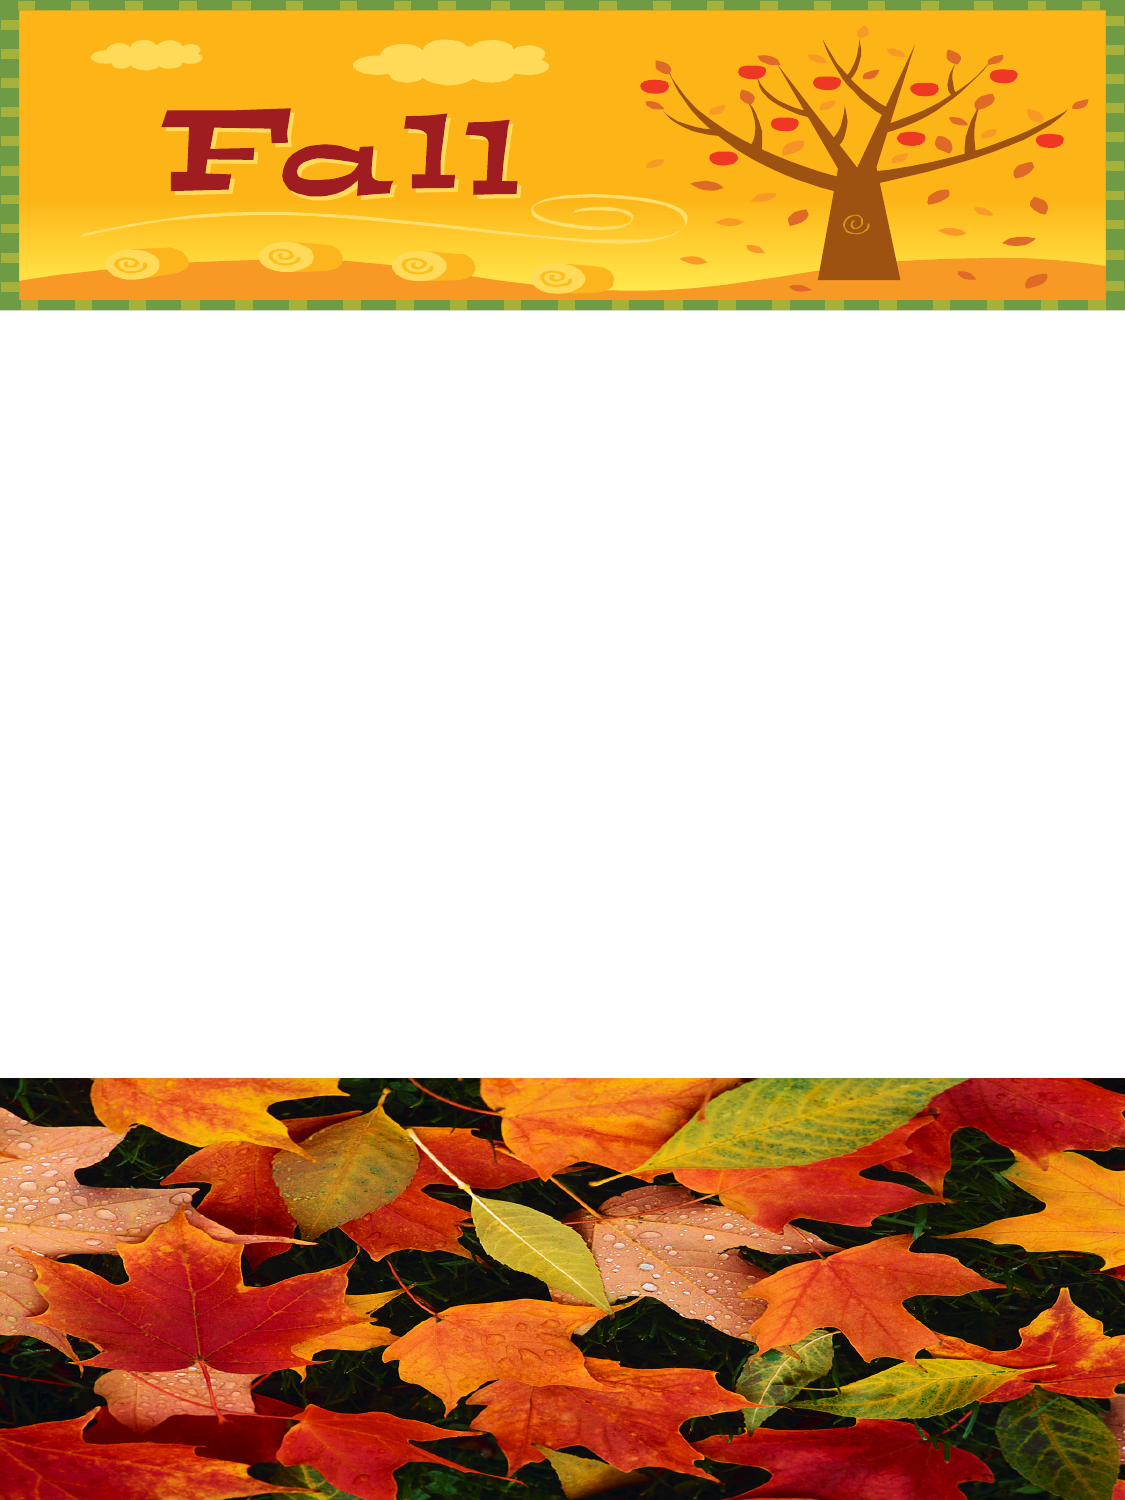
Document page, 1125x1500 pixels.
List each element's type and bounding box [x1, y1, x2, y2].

picture [0, 1078, 1125, 1500]
picture [0, 0, 1125, 311]
